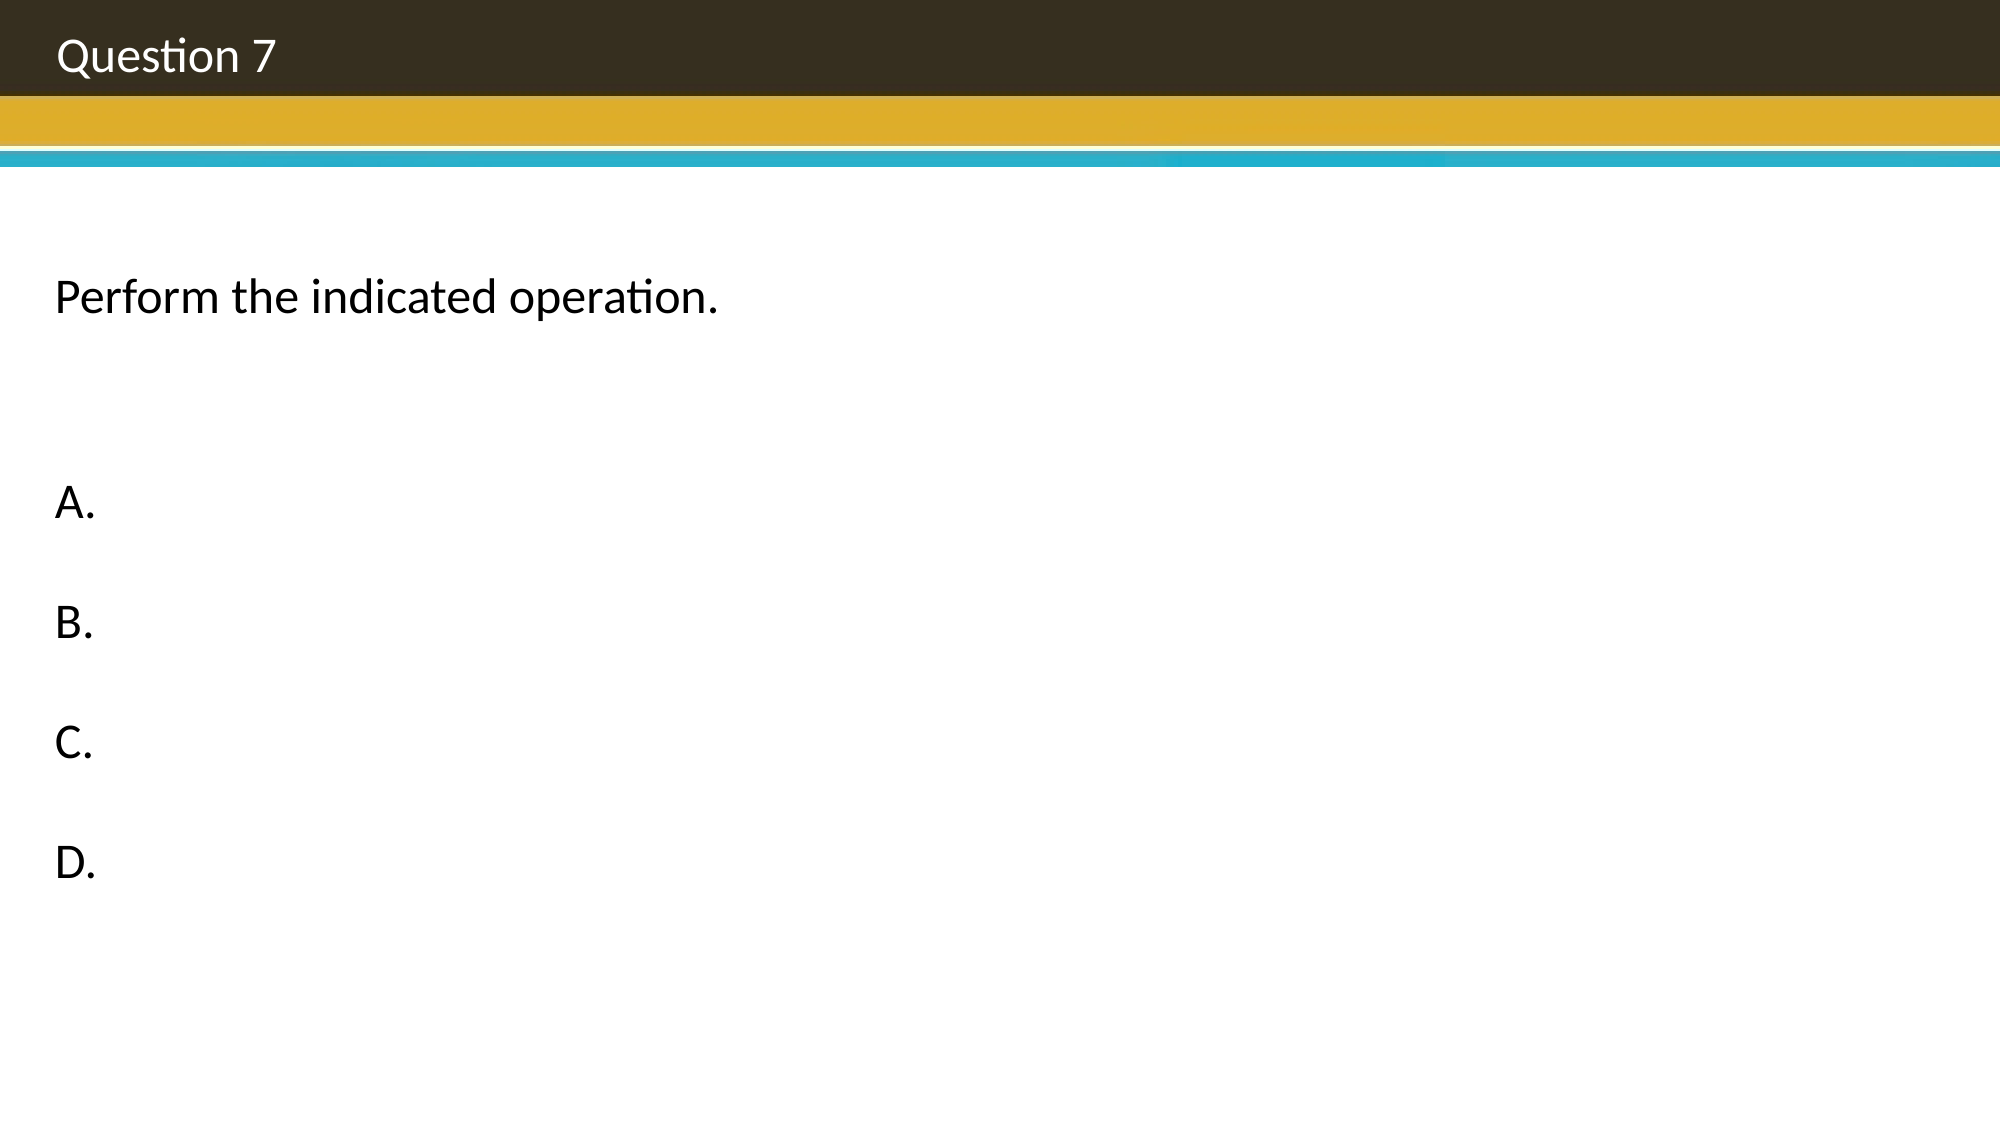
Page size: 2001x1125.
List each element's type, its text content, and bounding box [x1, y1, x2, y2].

text_box Question 7 [41, 14, 293, 90]
picture [0, 0, 2000, 167]
